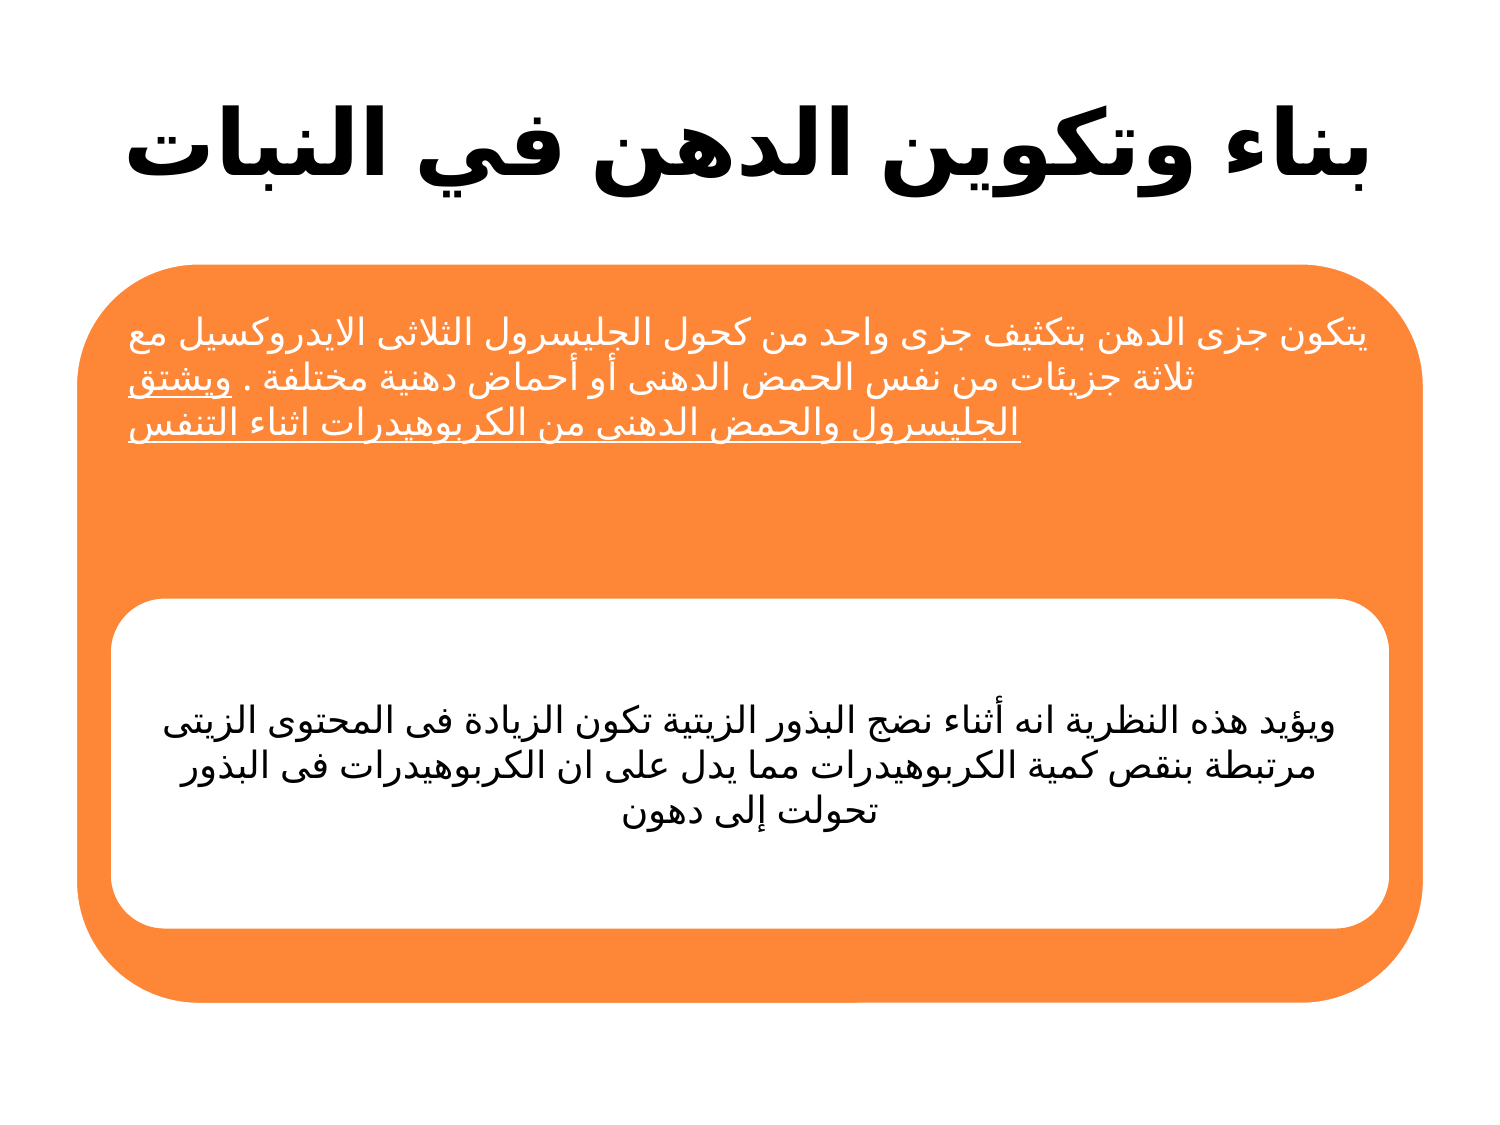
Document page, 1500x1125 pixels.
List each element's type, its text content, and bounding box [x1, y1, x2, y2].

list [74, 262, 1426, 1006]
title بناء وتكوين الدهن في النبات [75, 45, 1425, 233]
